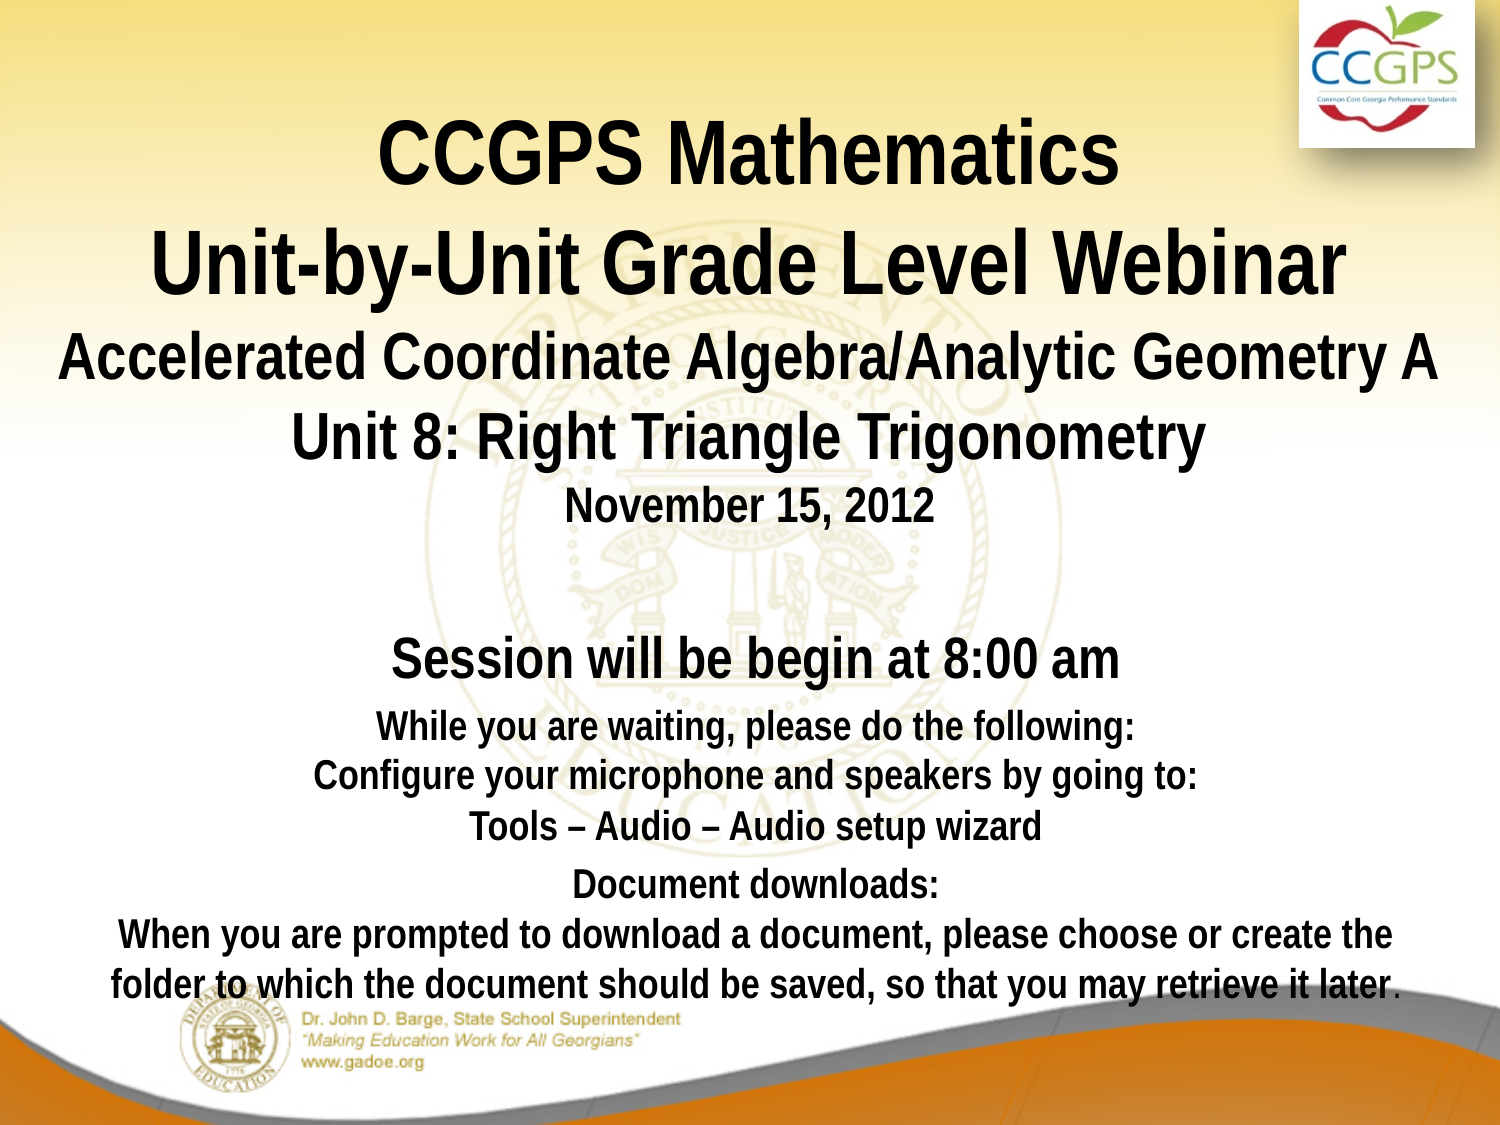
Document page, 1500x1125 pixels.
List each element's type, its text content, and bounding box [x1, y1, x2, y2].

title CCGPS Mathematics Unit-by-Unit Grade Level Webinar Accelerated Coordinate Algebra/Analytic Geometry A Unit 8: Right Triangle Trigonometry November 15, 2012 [24, 24, 1476, 601]
picture [0, 0, 1500, 1125]
subtitle Session will be begin at 8:00 am While you are waiting, please do the following: Configure your microphone and speakers by going to: Tools – Audio – Audio setup wizard Document downloads: When you are prompted to download a document, please choose or create the folder to which the document should be saved, so that you may retrieve it later. [74, 612, 1438, 1038]
